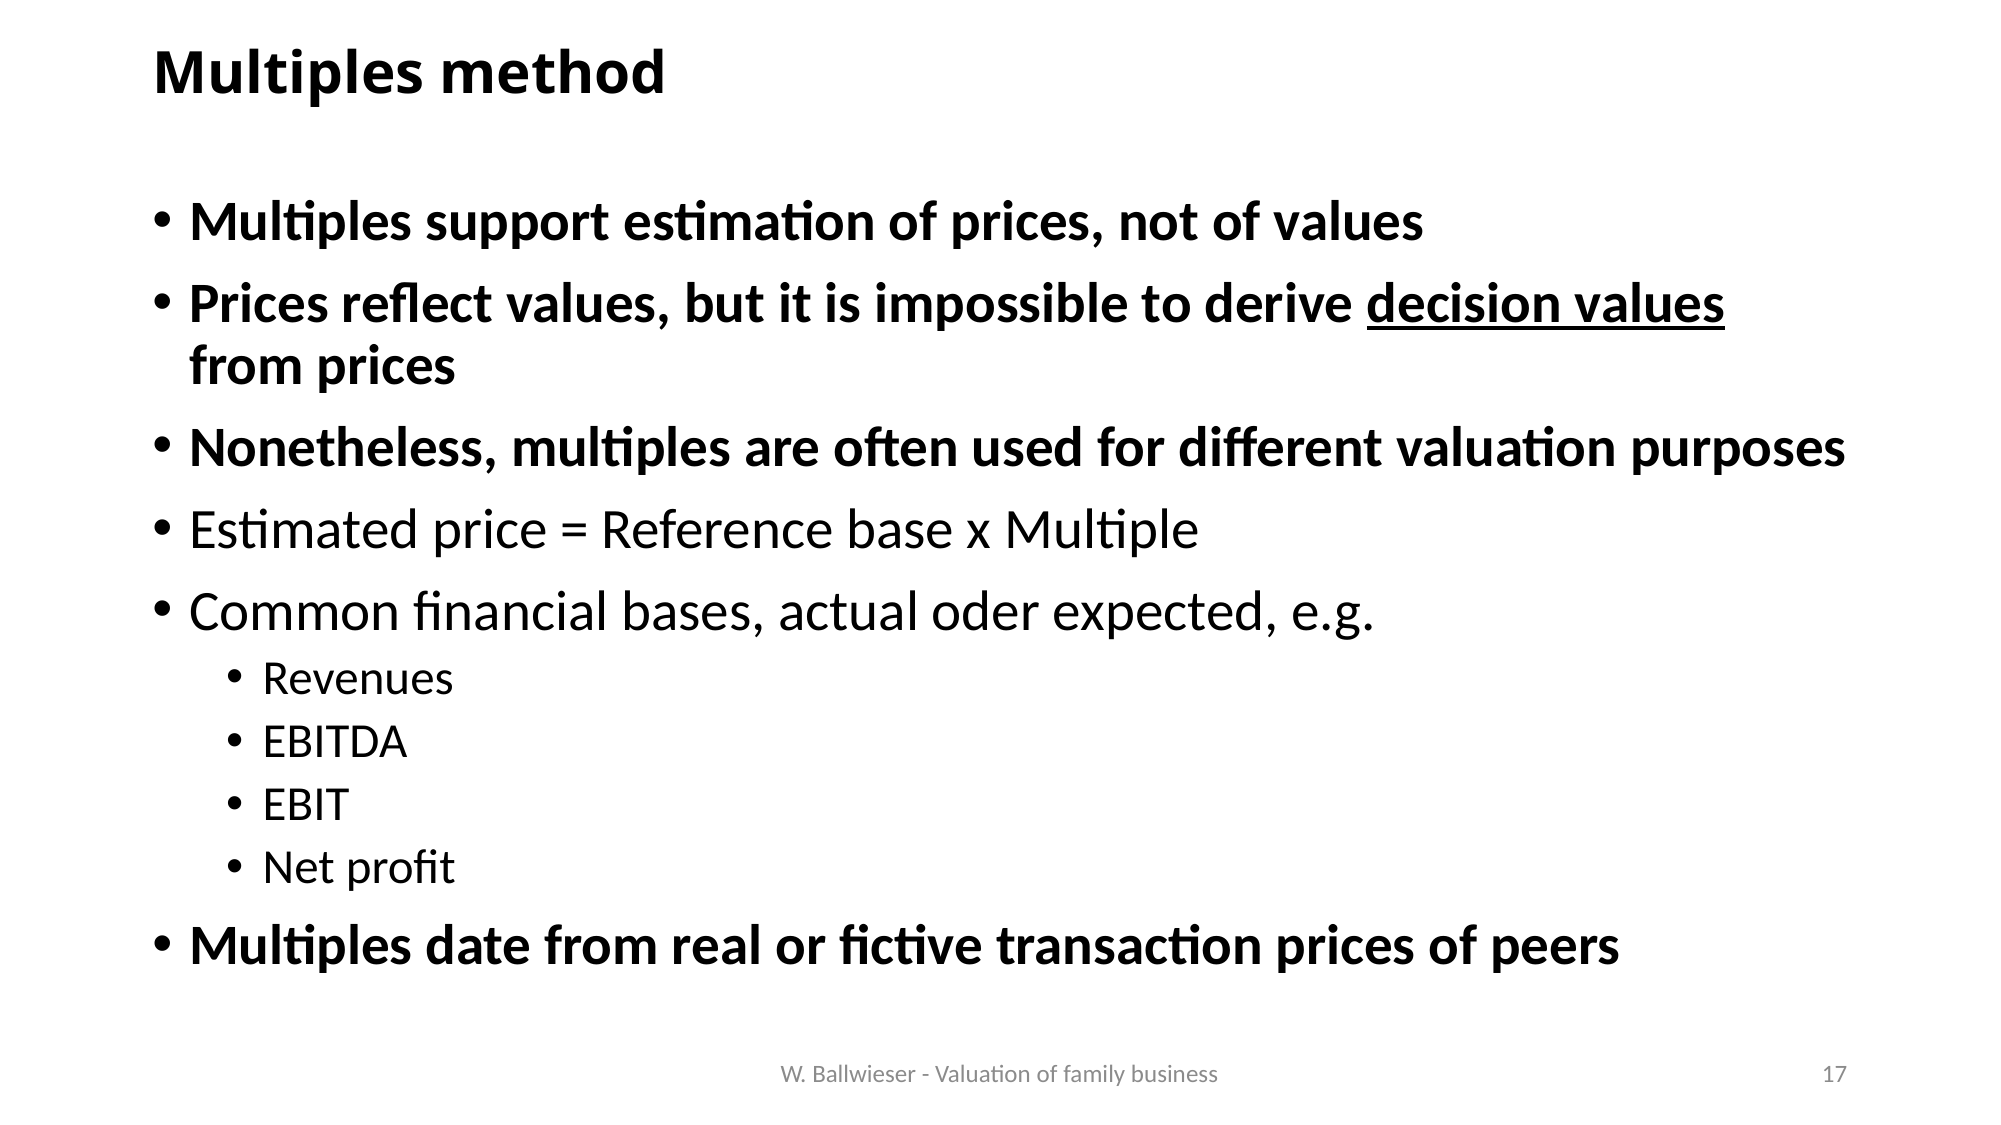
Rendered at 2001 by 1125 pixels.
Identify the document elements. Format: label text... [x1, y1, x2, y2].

slide_number 17 [1412, 1042, 1863, 1103]
title Multiples method [137, 0, 1863, 149]
list Multiples support estimation of prices, not of values Prices reflect values, but it is impossible to derive decision values from prices Nonetheless, multiples are often used for different valuation purposes Estimated price = Reference base x Multiple Common financial bases, actual oder expected, e.g. Revenues EBITDA EBIT Net profit Multiples date from real or fictive transaction prices of peers [137, 183, 1863, 1014]
footer W. Ballwieser - Valuation of family business [662, 1042, 1338, 1103]
